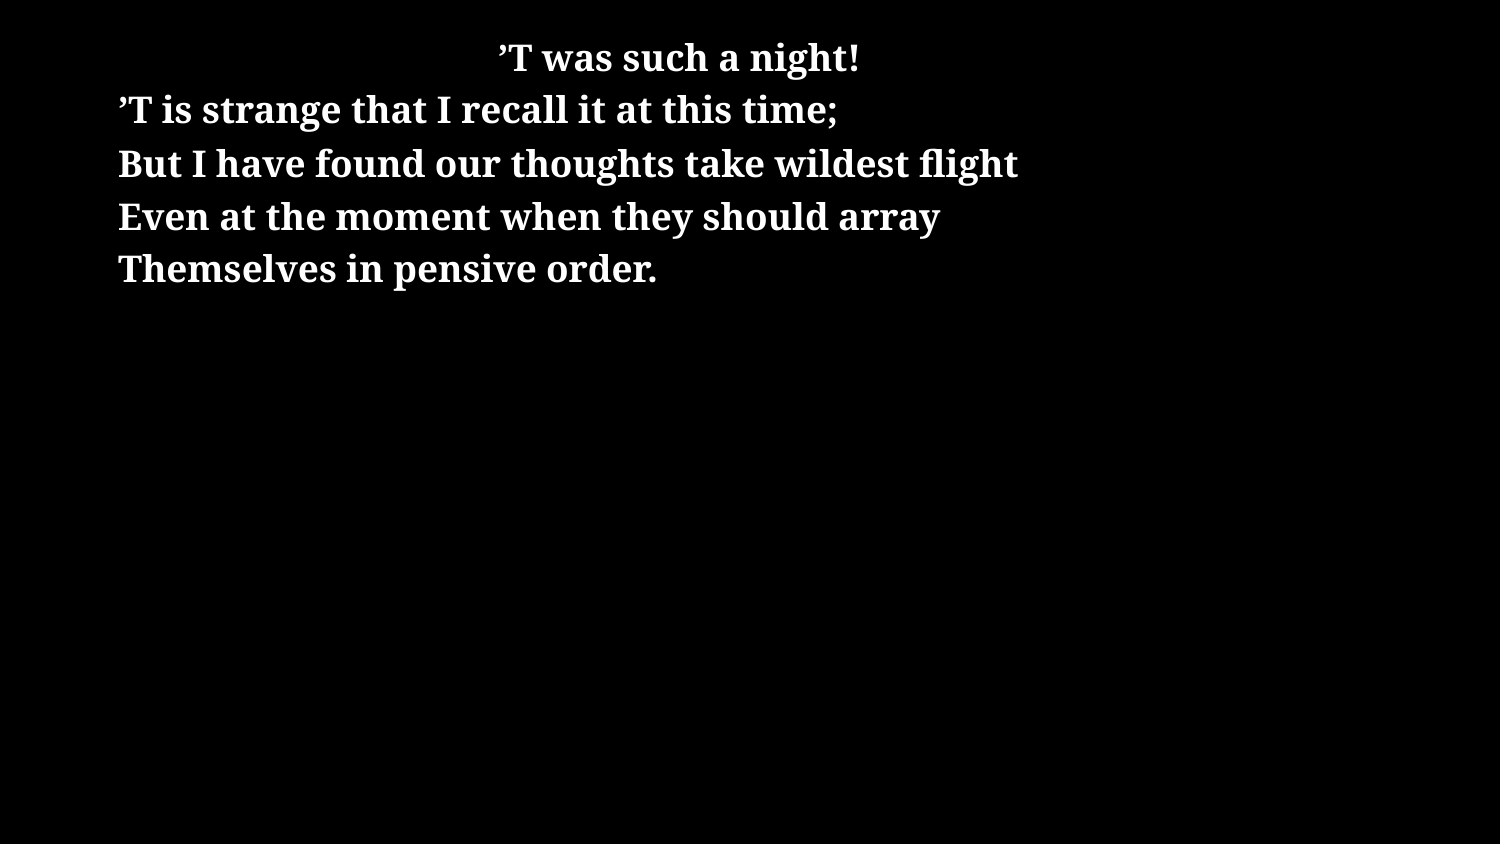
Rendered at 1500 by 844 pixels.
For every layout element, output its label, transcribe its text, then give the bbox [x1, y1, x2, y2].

title ’T was such a night! ’T is strange that I recall it at this time; But I have found our thoughts take wildest flight Even at the moment when they should array Themselves in pensive order. [103, 17, 1397, 299]
